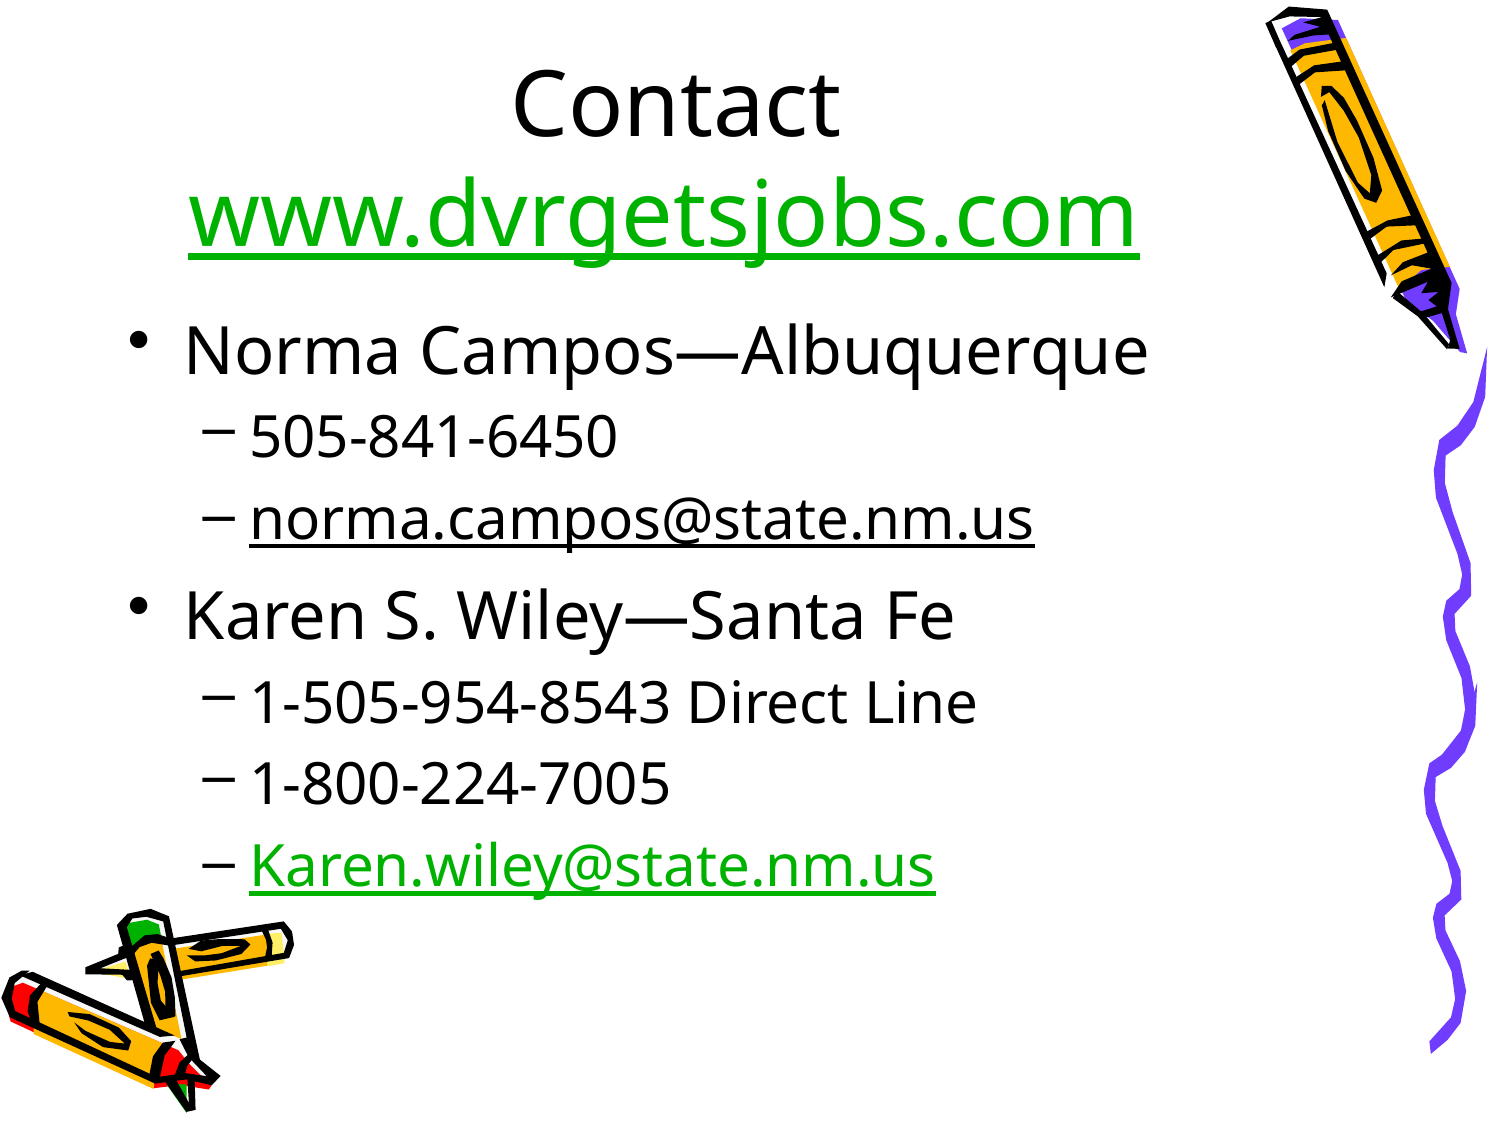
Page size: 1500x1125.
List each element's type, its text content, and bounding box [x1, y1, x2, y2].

list Norma Campos—Albuquerque 505-841-6450 norma.campos@state.nm.us Karen S. Wiley—Santa Fe 1-505-954-8543 Direct Line 1-800-224-7005 Karen.wiley@state.nm.us [112, 299, 1375, 900]
title Contact www.dvrgetsjobs.com [112, 24, 1240, 288]
